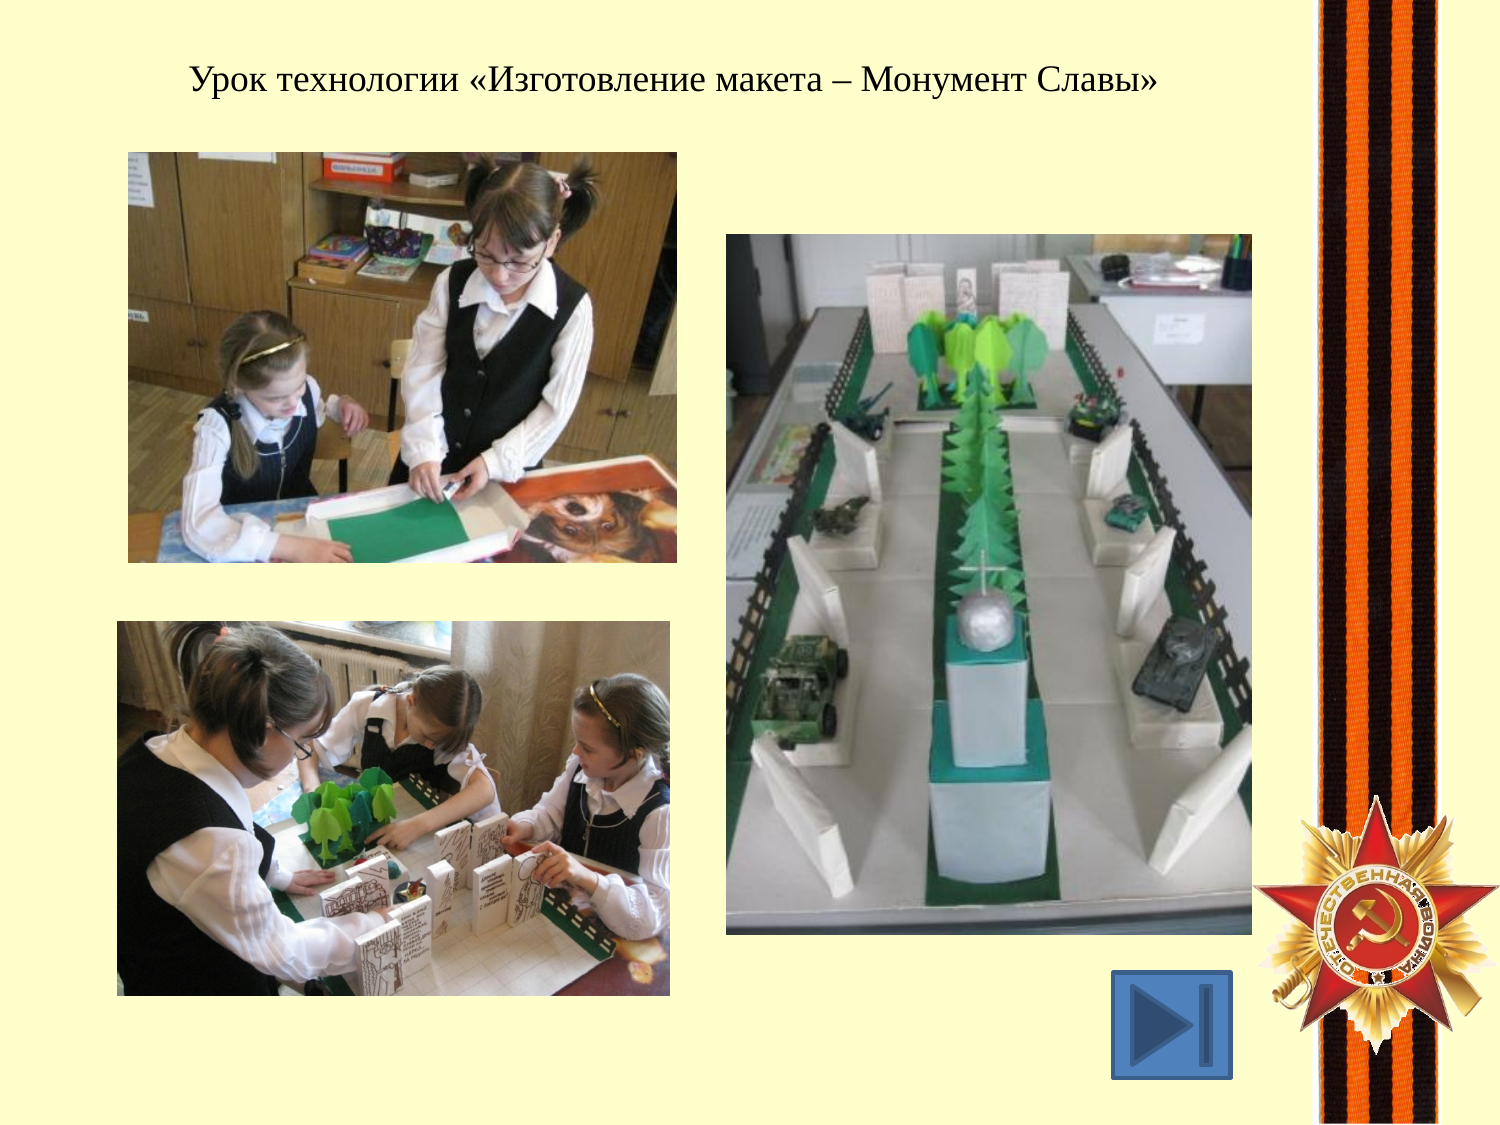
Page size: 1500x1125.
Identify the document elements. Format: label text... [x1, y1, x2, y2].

picture [116, 620, 670, 997]
text_box Урок технологии «Изготовление макета – Монумент Славы» [81, 46, 1266, 107]
picture [726, 1, 1500, 1124]
picture [128, 152, 677, 563]
text_box [1111, 970, 1233, 1080]
